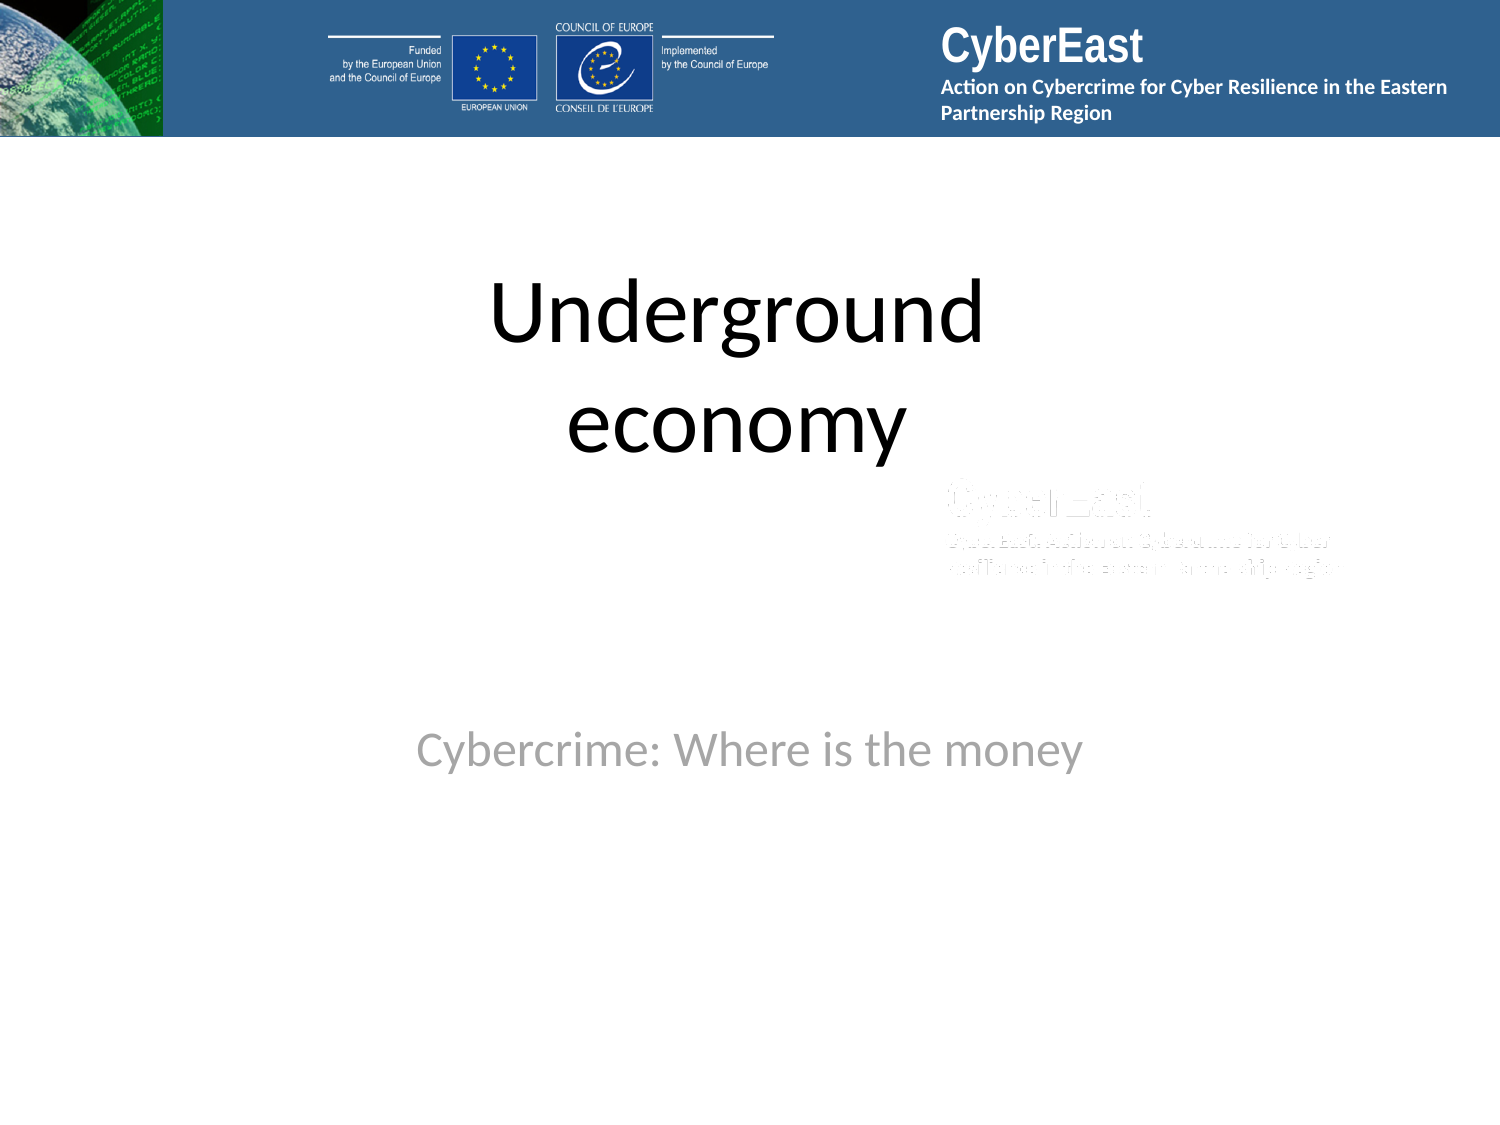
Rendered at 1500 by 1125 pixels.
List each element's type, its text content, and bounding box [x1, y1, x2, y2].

picture [0, 0, 1500, 1125]
title [280, 358, 1237, 663]
subtitle Cybercrime: Where is the money [356, 715, 1144, 932]
text_box Underground economy [362, 243, 1113, 479]
